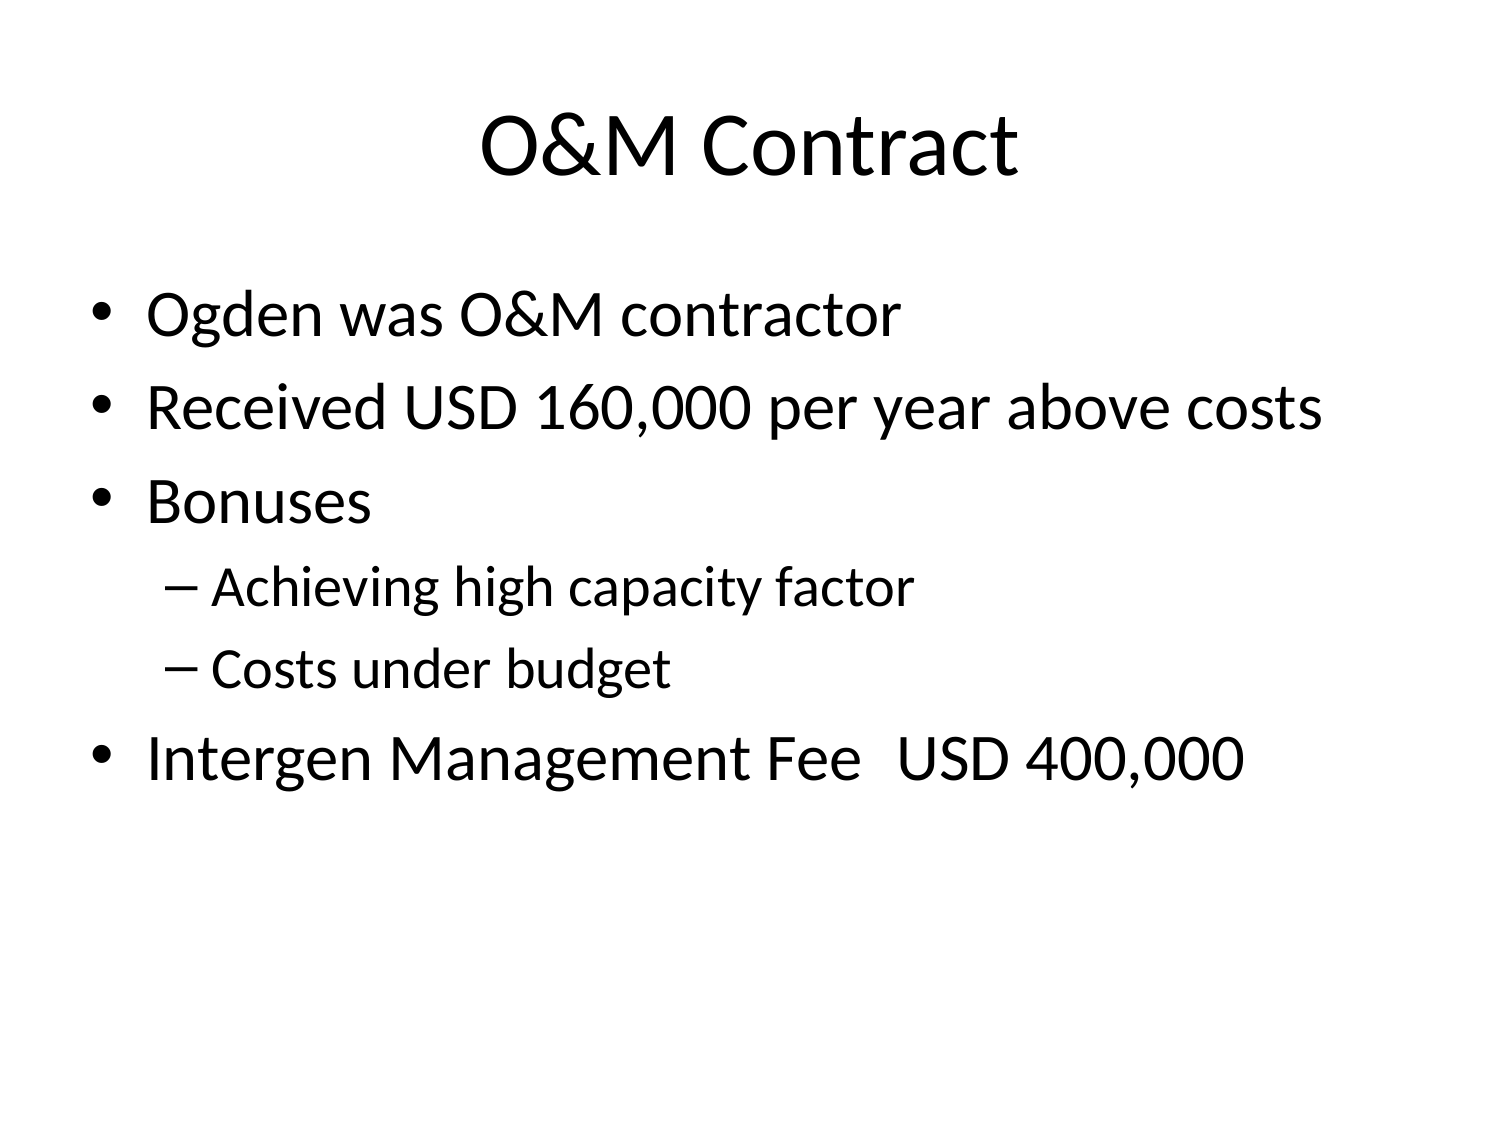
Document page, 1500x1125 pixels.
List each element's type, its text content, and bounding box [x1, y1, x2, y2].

title O&M Contract [75, 45, 1425, 233]
list Ogden was O&M contractor Received USD 160,000 per year above costs Bonuses Achieving high capacity factor Costs under budget Intergen Management Fee USD 400,000 [75, 262, 1425, 1005]
